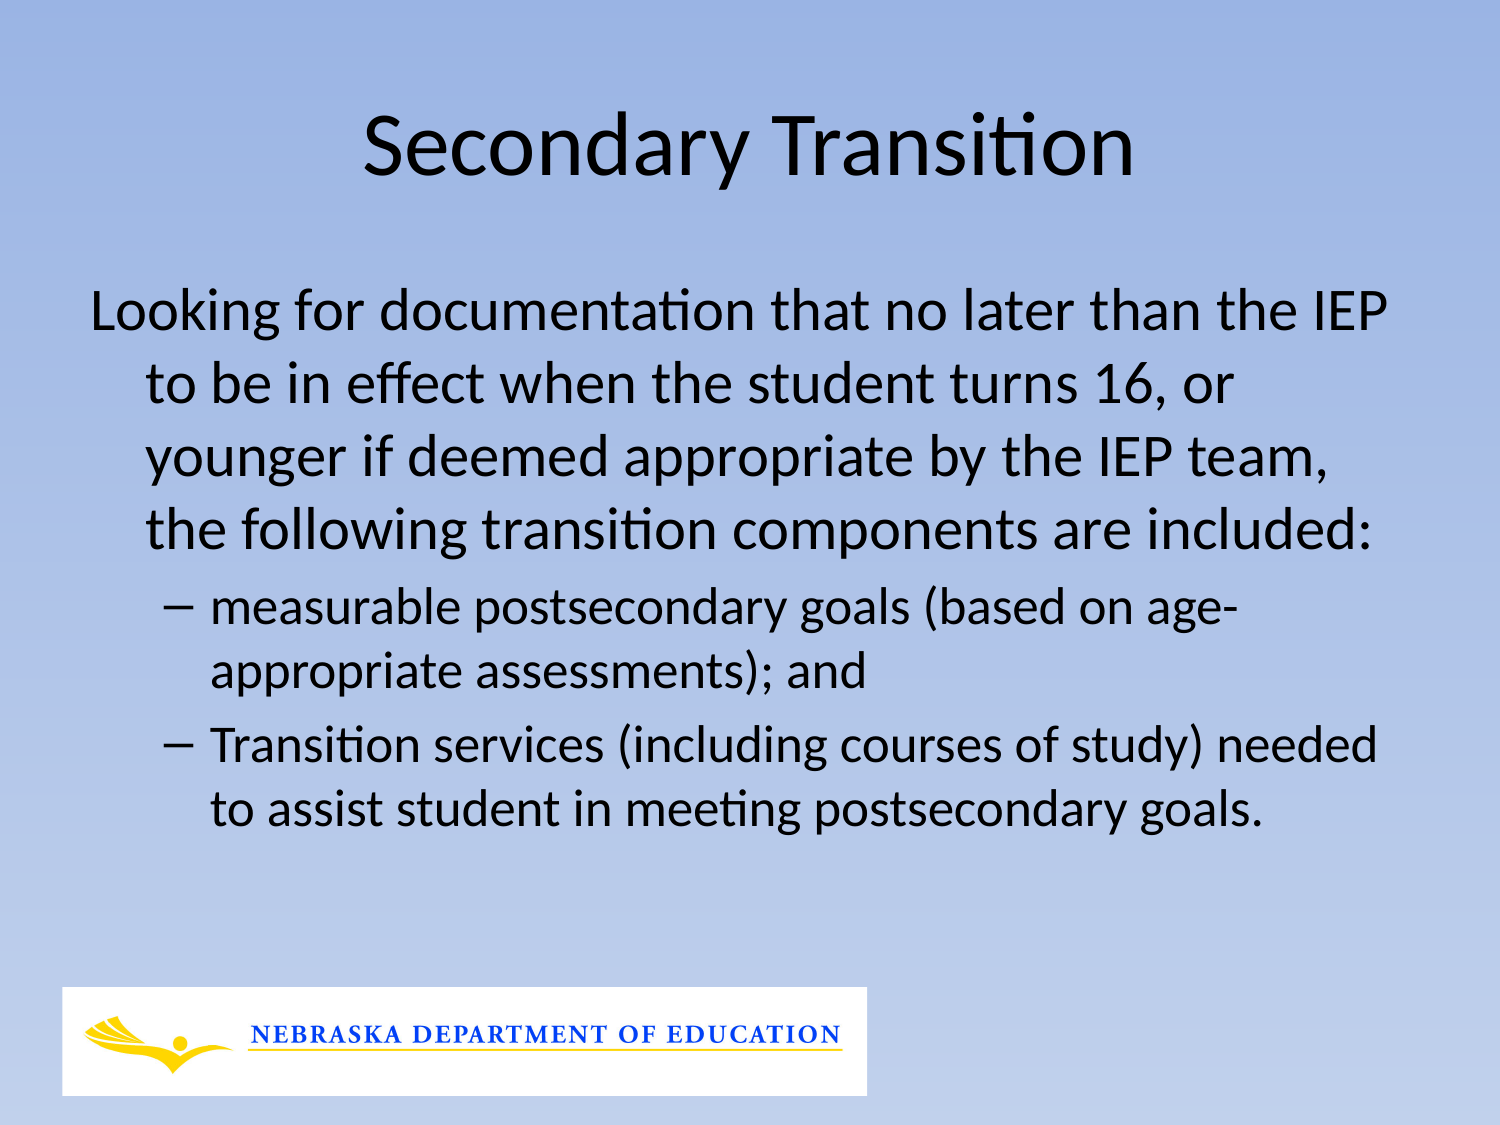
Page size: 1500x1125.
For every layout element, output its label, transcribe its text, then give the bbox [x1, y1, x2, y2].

picture [62, 987, 868, 1096]
title Secondary Transition [75, 45, 1425, 233]
list Looking for documentation that no later than the IEP to be in effect when the student turns 16, or younger if deemed appropriate by the IEP team, the following transition components are included: measurable postsecondary goals (based on age-appropriate assessments); and Transition services (including courses of study) needed to assist student in meeting postsecondary goals. [75, 262, 1425, 1005]
